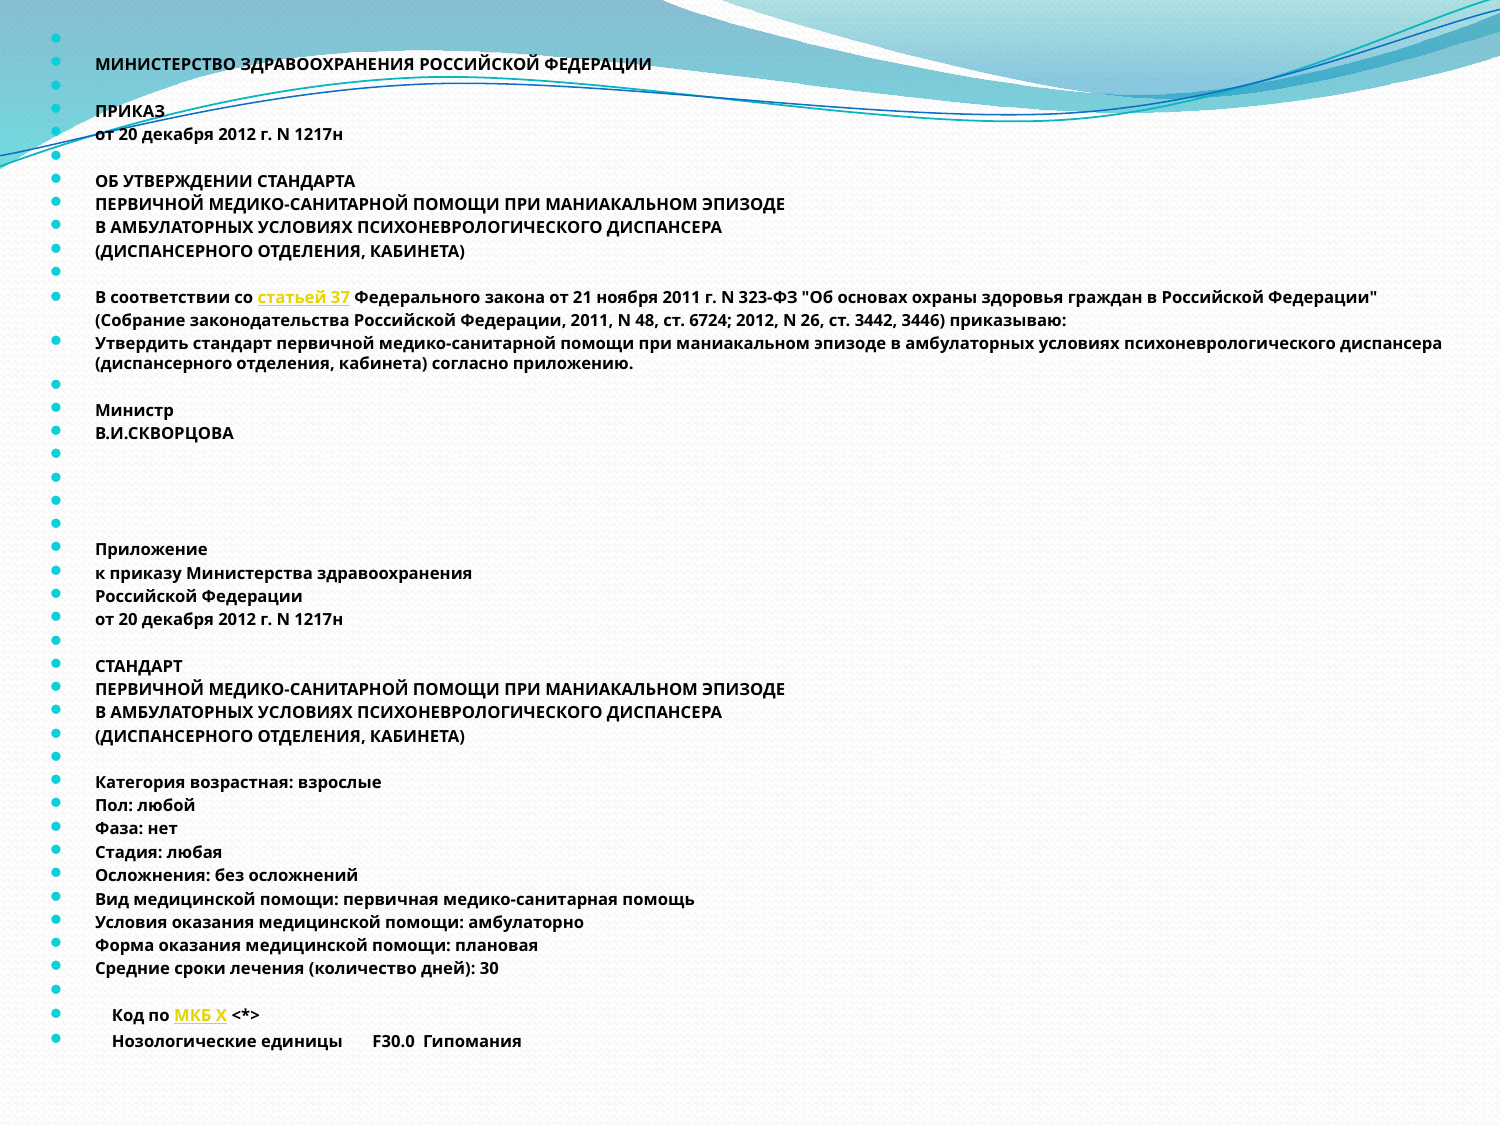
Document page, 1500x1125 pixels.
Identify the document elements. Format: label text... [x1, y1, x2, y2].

list МИНИСТЕРСТВО ЗДРАВООХРАНЕНИЯ РОССИЙСКОЙ ФЕДЕРАЦИИ ПРИКАЗ от 20 декабря 2012 г. N 1217н ОБ УТВЕРЖДЕНИИ СТАНДАРТА ПЕРВИЧНОЙ МЕДИКО-САНИТАРНОЙ ПОМОЩИ ПРИ МАНИАКАЛЬНОМ ЭПИЗОДЕ В АМБУЛАТОРНЫХ УСЛОВИЯХ ПСИХОНЕВРОЛОГИЧЕСКОГО ДИСПАНСЕРА (ДИСПАНСЕРНОГО ОТДЕЛЕНИЯ, КАБИНЕТА) В соответствии со статьей 37 Федерального закона от 21 ноября 2011 г. N 323-ФЗ "Об основах охраны здоровья граждан в Российской Федерации" (Собрание законодательства Российской Федерации, 2011, N 48, ст. 6724; 2012, N 26, ст. 3442, 3446) приказываю: Утвердить стандарт первичной медико-санитарной помощи при маниакальном эпизоде в амбулаторных условиях психоневрологического диспансера (диспансерного отделения, кабинета) согласно приложению. Министр В.И.СКВОРЦОВА Приложение к приказу Министерства здравоохранения Российской Федерации от 20 декабря 2012 г. N 1217н СТАНДАРТ ПЕРВИЧНОЙ МЕДИКО-САНИТАРНОЙ ПОМОЩИ ПРИ МАНИАКАЛЬНОМ ЭПИЗОДЕ В АМБУЛАТОРНЫХ УСЛОВИЯХ ПСИХОНЕВРОЛОГИЧЕСКОГО ДИСПАНСЕРА (ДИСПАНСЕРНОГО ОТДЕЛЕНИЯ, КАБИНЕТА) Категория возрастная: взрослые Пол: любой Фаза: нет Стадия: любая Осложнения: без осложнений Вид медицинской помощи: первичная медико-санитарная помощь Условия оказания медицинской помощи: амбулаторно Форма оказания медицинской помощи: плановая Средние сроки лечения (количество дней): 30 Код по МКБ X <*> Нозологические единицы F30.0 Гипомания [34, 23, 1477, 1102]
